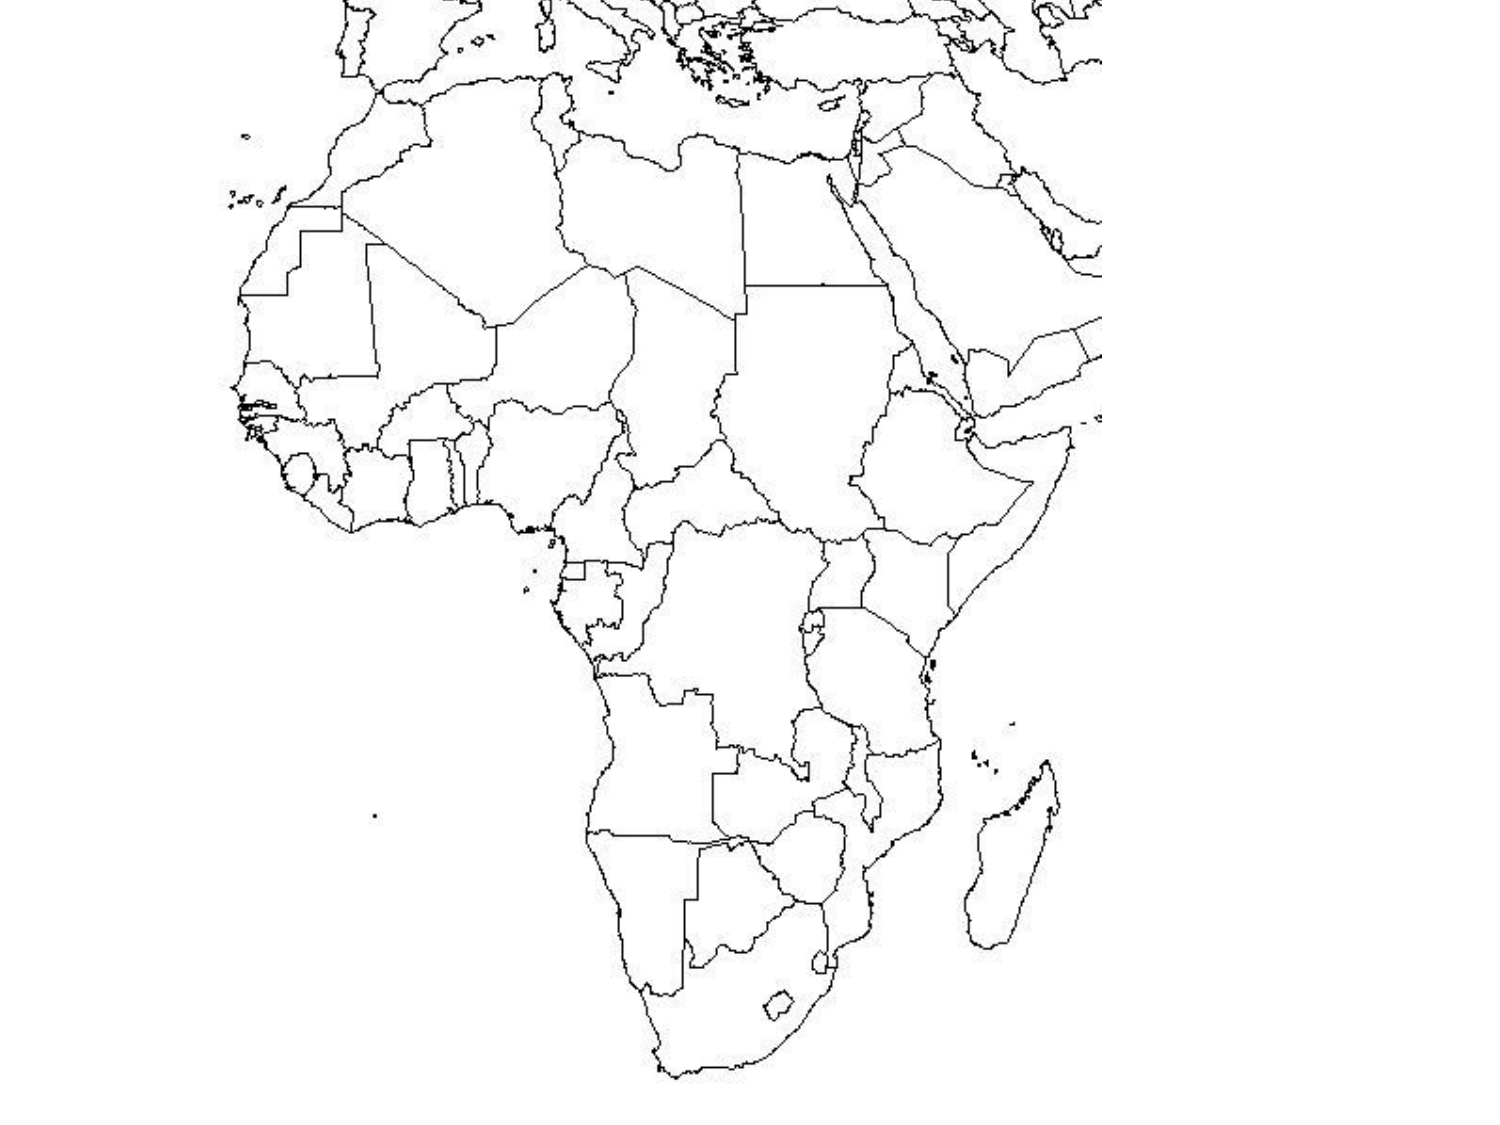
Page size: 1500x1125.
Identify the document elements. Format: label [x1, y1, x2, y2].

picture [204, 0, 1102, 1125]
